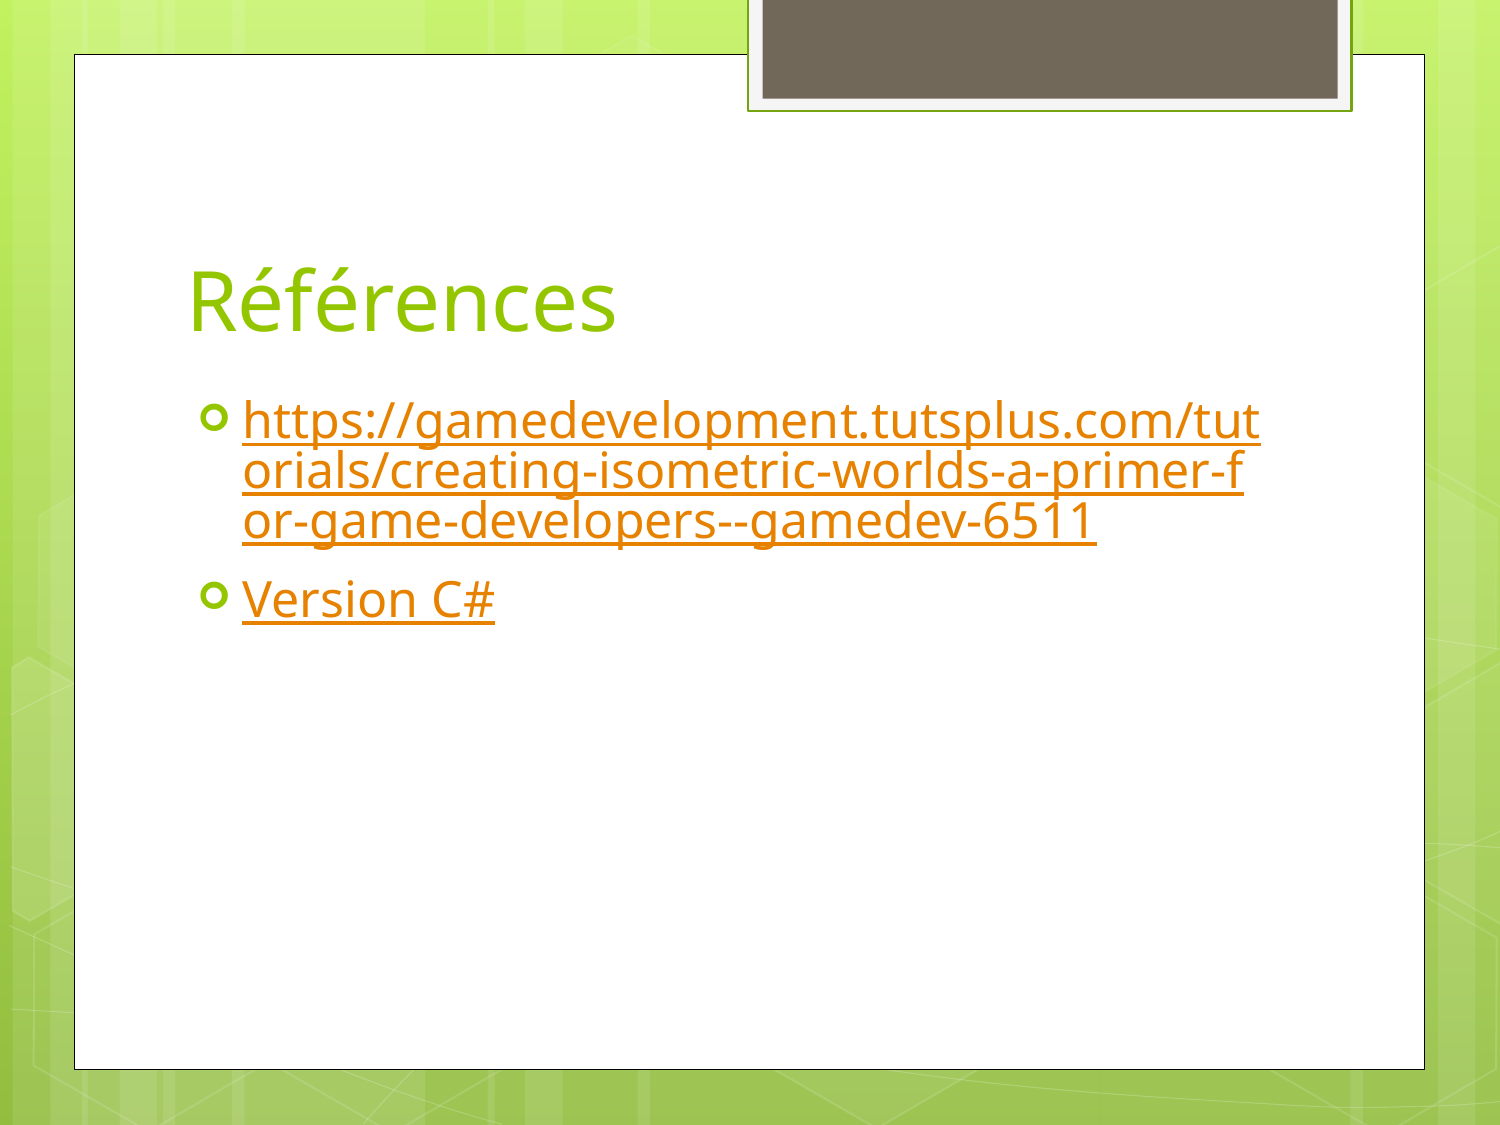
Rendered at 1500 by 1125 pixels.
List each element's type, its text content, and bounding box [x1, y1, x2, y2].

title Références [171, 168, 1324, 357]
list https://gamedevelopment.tutsplus.com/tutorials/creating-isometric-worlds-a-primer-for-game-developers--gamedev-6511 Version C# [171, 381, 1283, 957]
